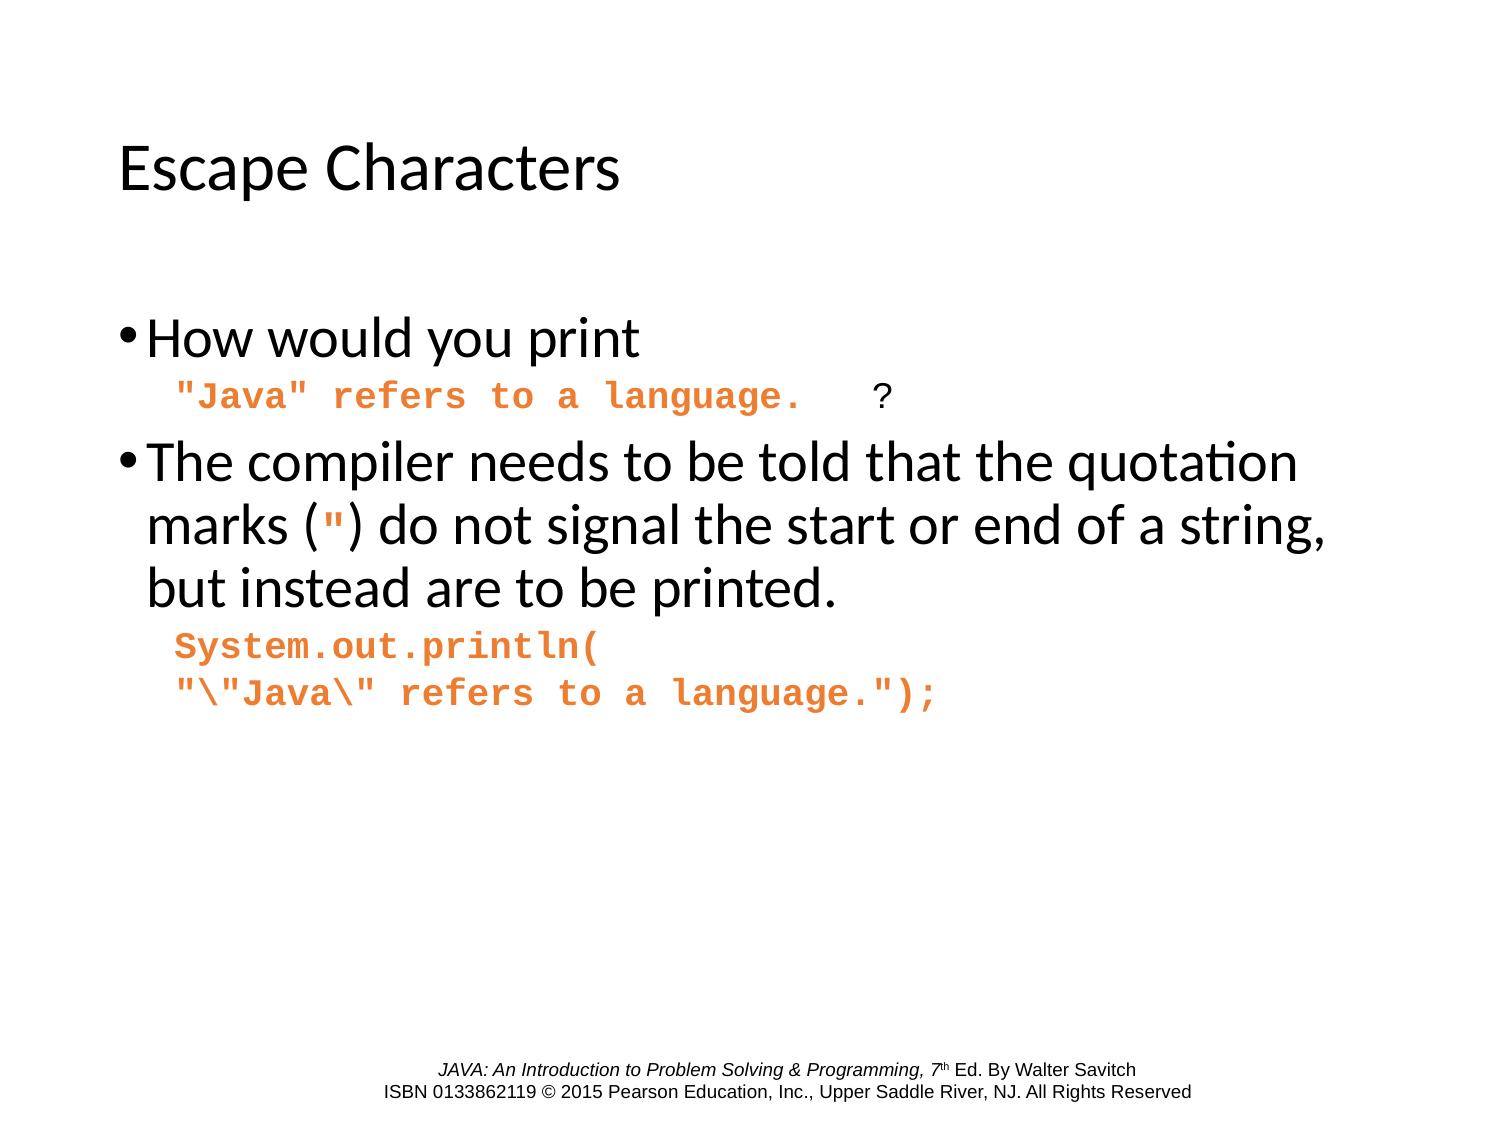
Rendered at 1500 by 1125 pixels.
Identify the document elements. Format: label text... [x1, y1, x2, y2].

list How would you print "Java" refers to a language. ? The compiler needs to be told that the quotation marks (") do not signal the start or end of a string, but instead are to be printed. System.out.println( "\"Java\" refers to a language."); [103, 299, 1397, 1014]
title Escape Characters [103, 59, 1397, 278]
